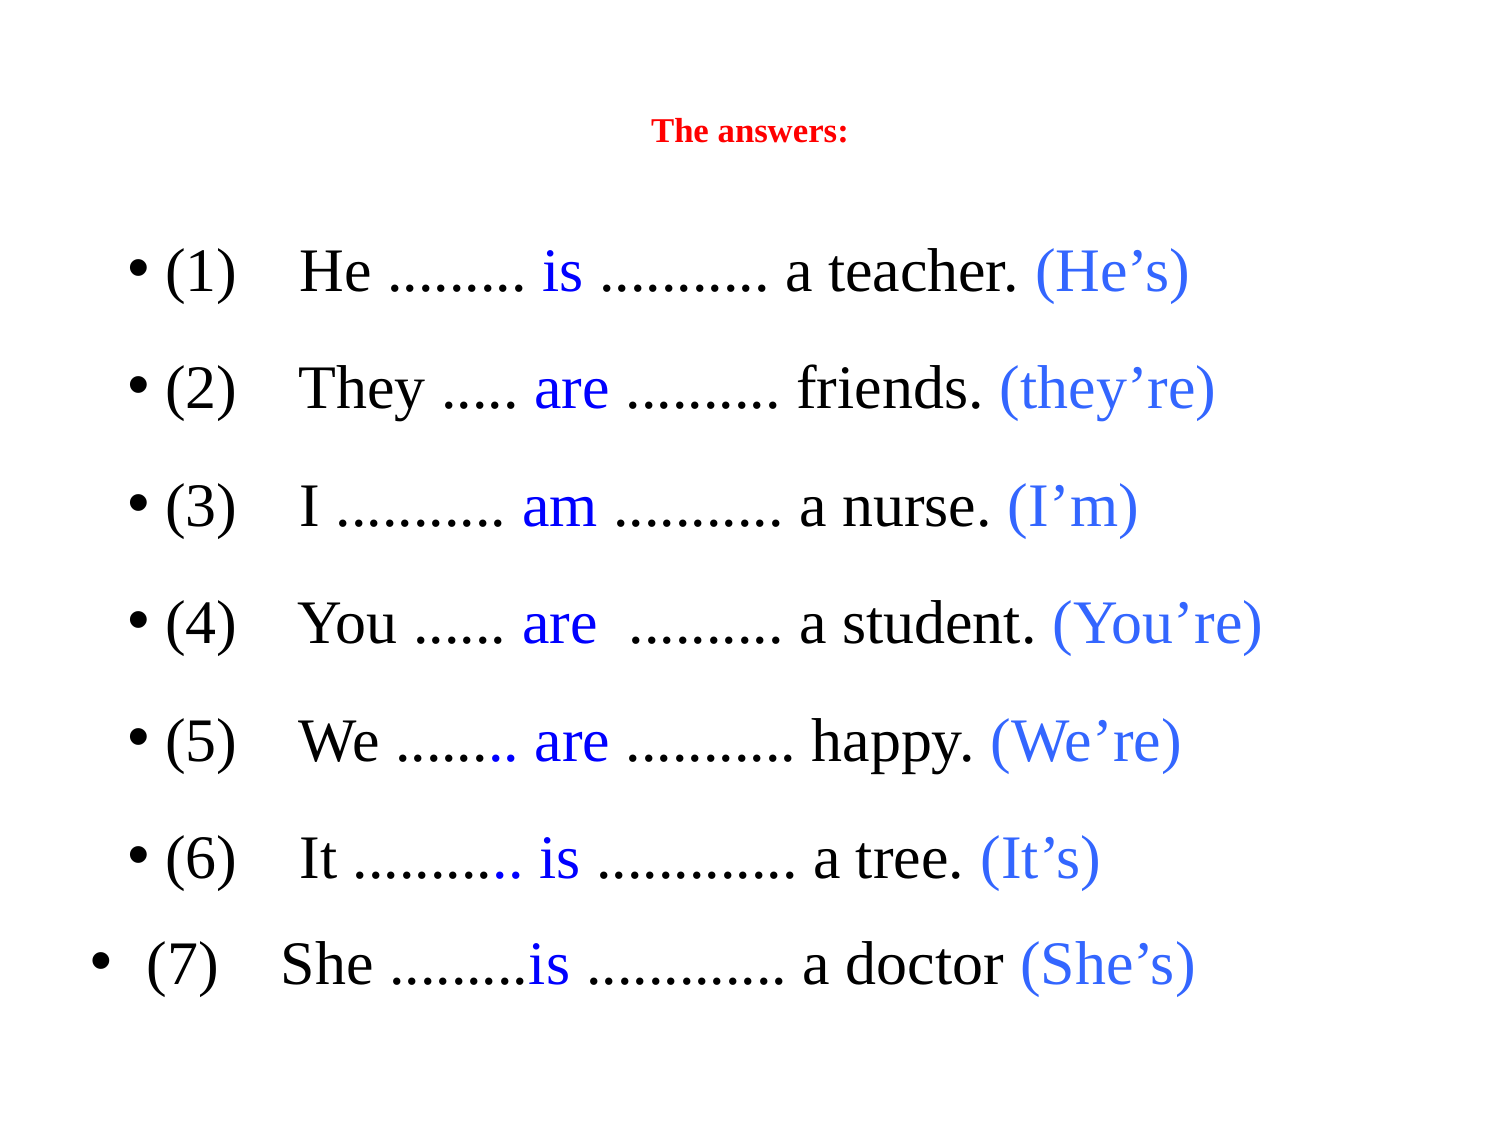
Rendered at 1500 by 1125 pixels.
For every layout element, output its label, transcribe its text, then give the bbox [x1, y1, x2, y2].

list (1) He ......... is ........... a teacher. (He’s) (2) They ..... are .......... friends. (they’re) (3) I ........... am ........... a nurse. (I’m) (4) You ...... are .......... a student. (You’re) (5) We ........ are ........... happy. (We’re) (6) It ........... is ............. a tree. (It’s) (7) She .........is ............. a doctor (She’s) [75, 210, 1425, 1005]
title The answers: [75, 93, 1425, 176]
